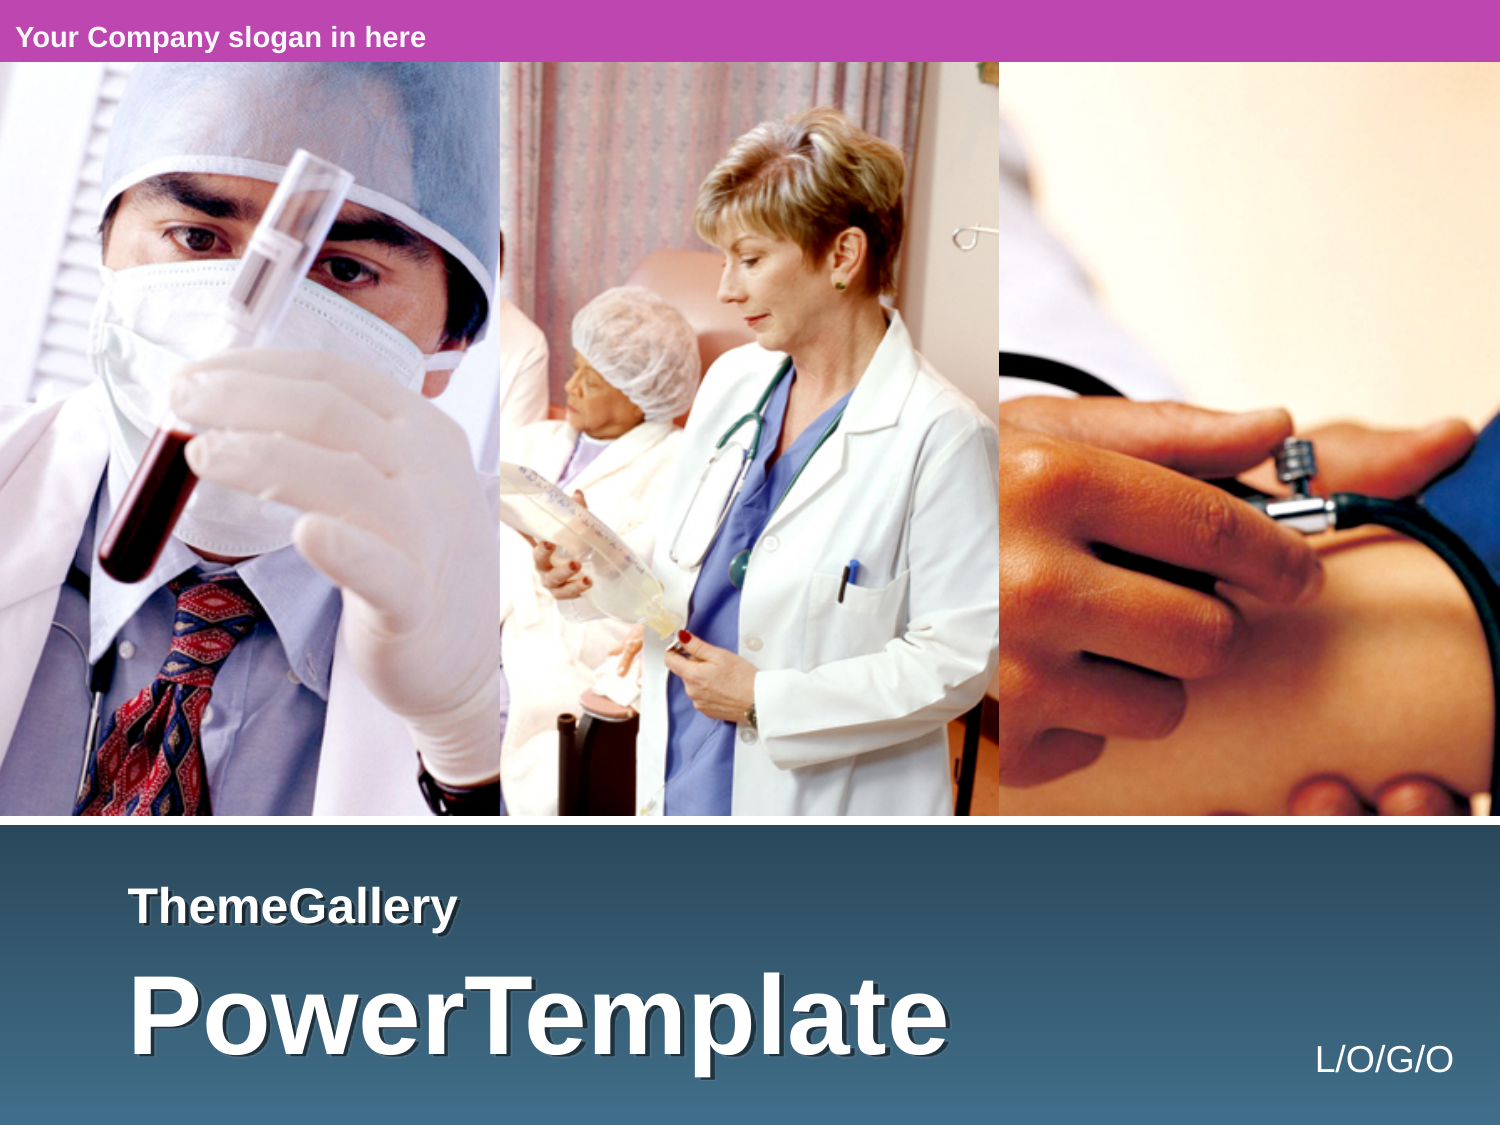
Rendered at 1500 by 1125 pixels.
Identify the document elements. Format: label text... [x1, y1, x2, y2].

title ThemeGallery PowerTemplate [112, 871, 1175, 1038]
picture [0, 62, 1500, 816]
subtitle Your Company slogan in here [0, 0, 1500, 61]
